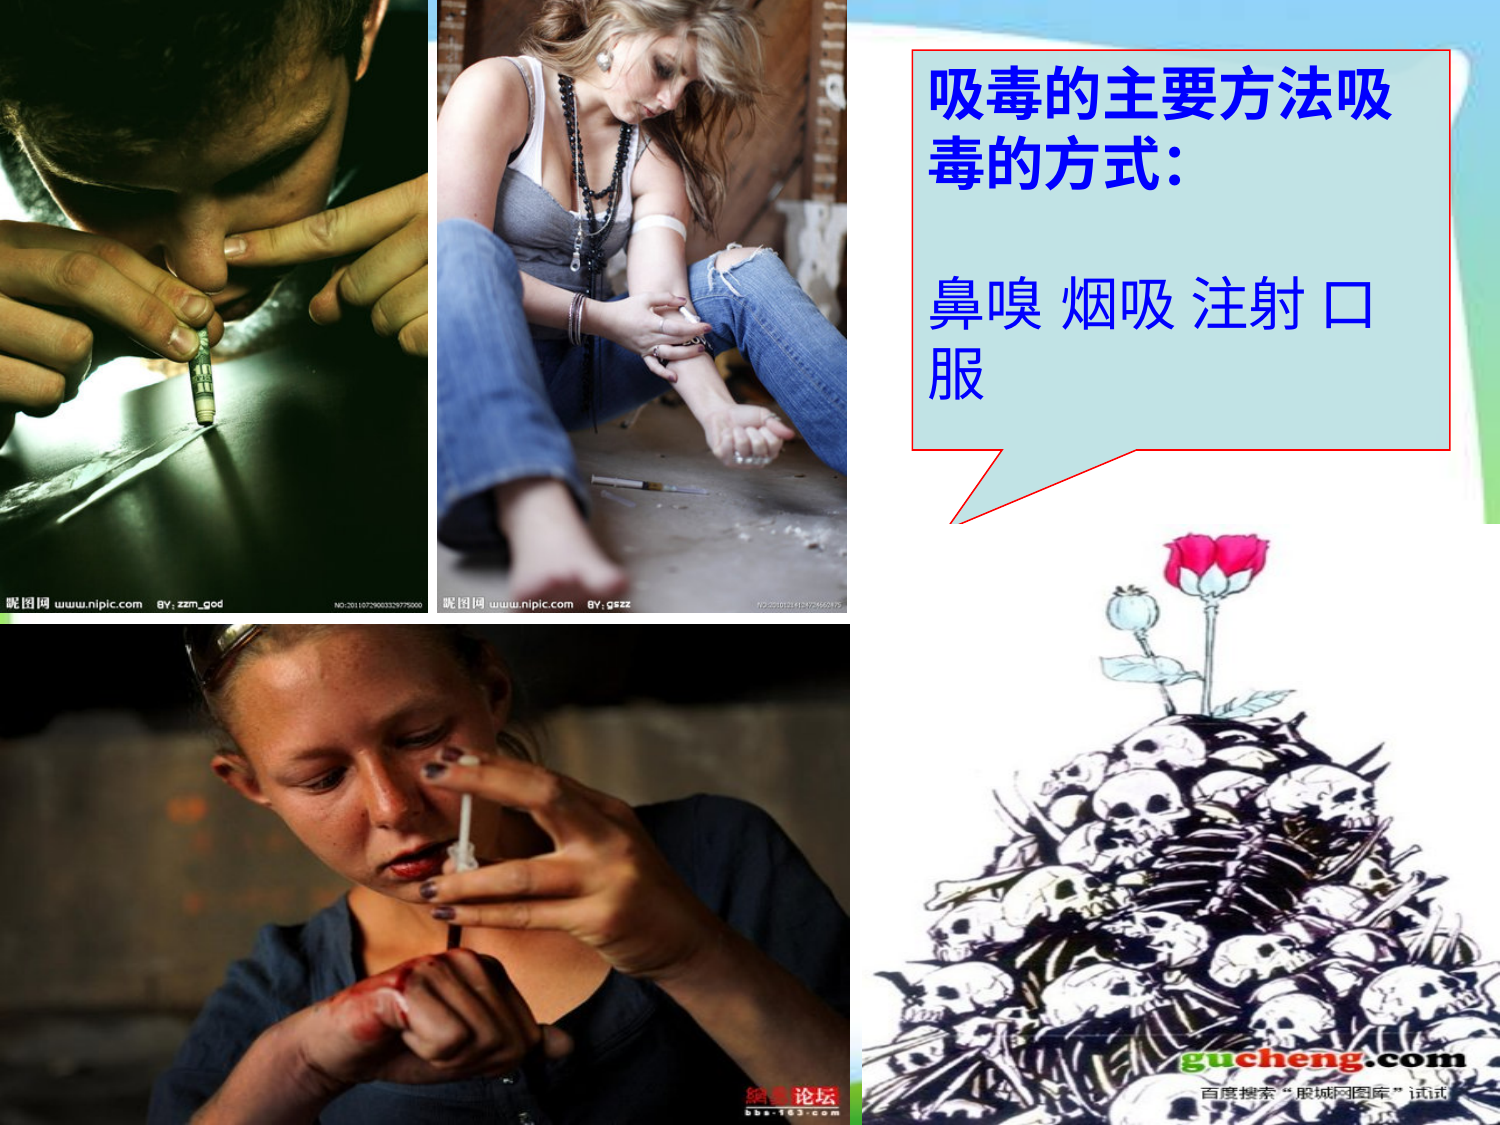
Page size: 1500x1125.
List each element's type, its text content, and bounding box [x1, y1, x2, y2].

picture [0, 0, 1500, 1125]
text_box 吸毒的主要方法吸毒的方式： 鼻嗅 烟吸 注射 口服 [912, 50, 1450, 523]
